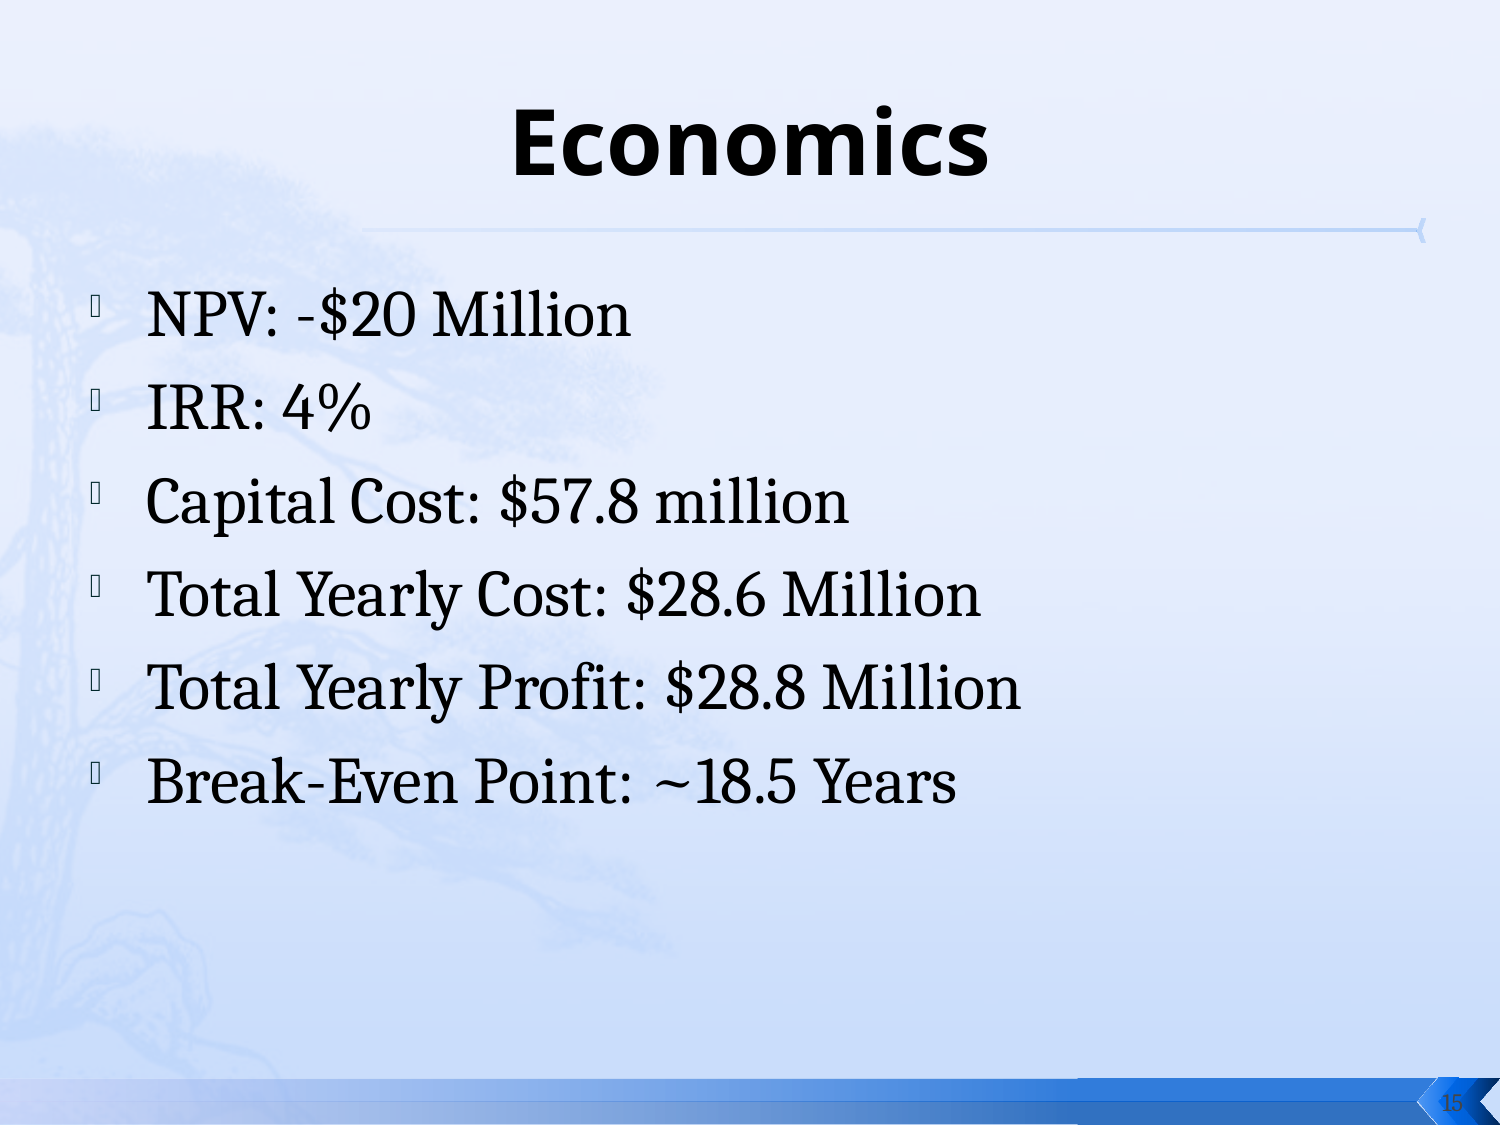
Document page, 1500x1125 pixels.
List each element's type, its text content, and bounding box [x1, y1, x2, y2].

title Economics [75, 45, 1425, 233]
list NPV: -$20 Million IRR: 4% Capital Cost: $57.8 million Total Yearly Cost: $28.6 Million Total Yearly Profit: $28.8 Million Break-Even Point: ~18.5 Years [75, 262, 1425, 1005]
slide_number 15 [1406, 1077, 1500, 1125]
